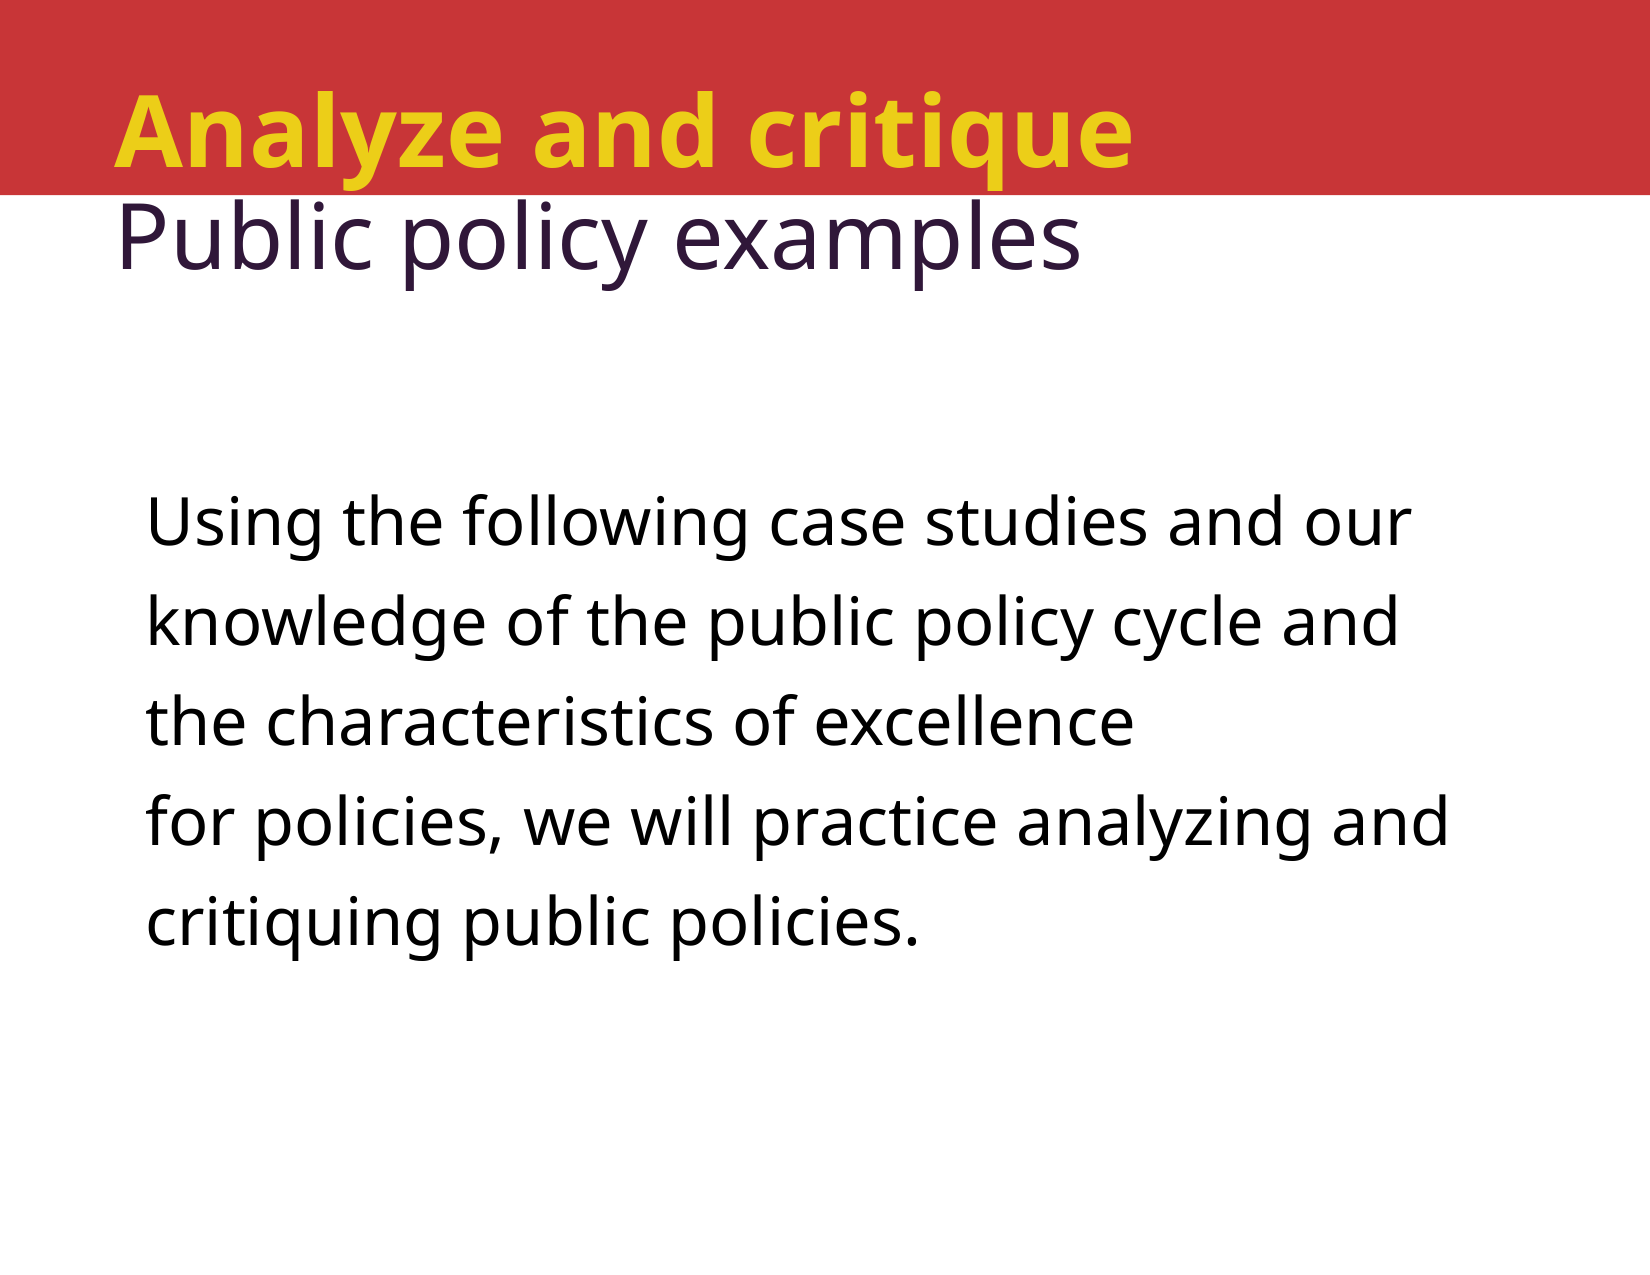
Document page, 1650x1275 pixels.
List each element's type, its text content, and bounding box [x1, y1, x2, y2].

list Using the following case studies and our knowledge of the public policy cycle and the characteristics of excellence for policies, we will practice analyzing and critiquing public policies. [130, 451, 1494, 877]
list Public policy examples [100, 170, 1188, 346]
title Analyze and critique [100, 60, 1524, 248]
